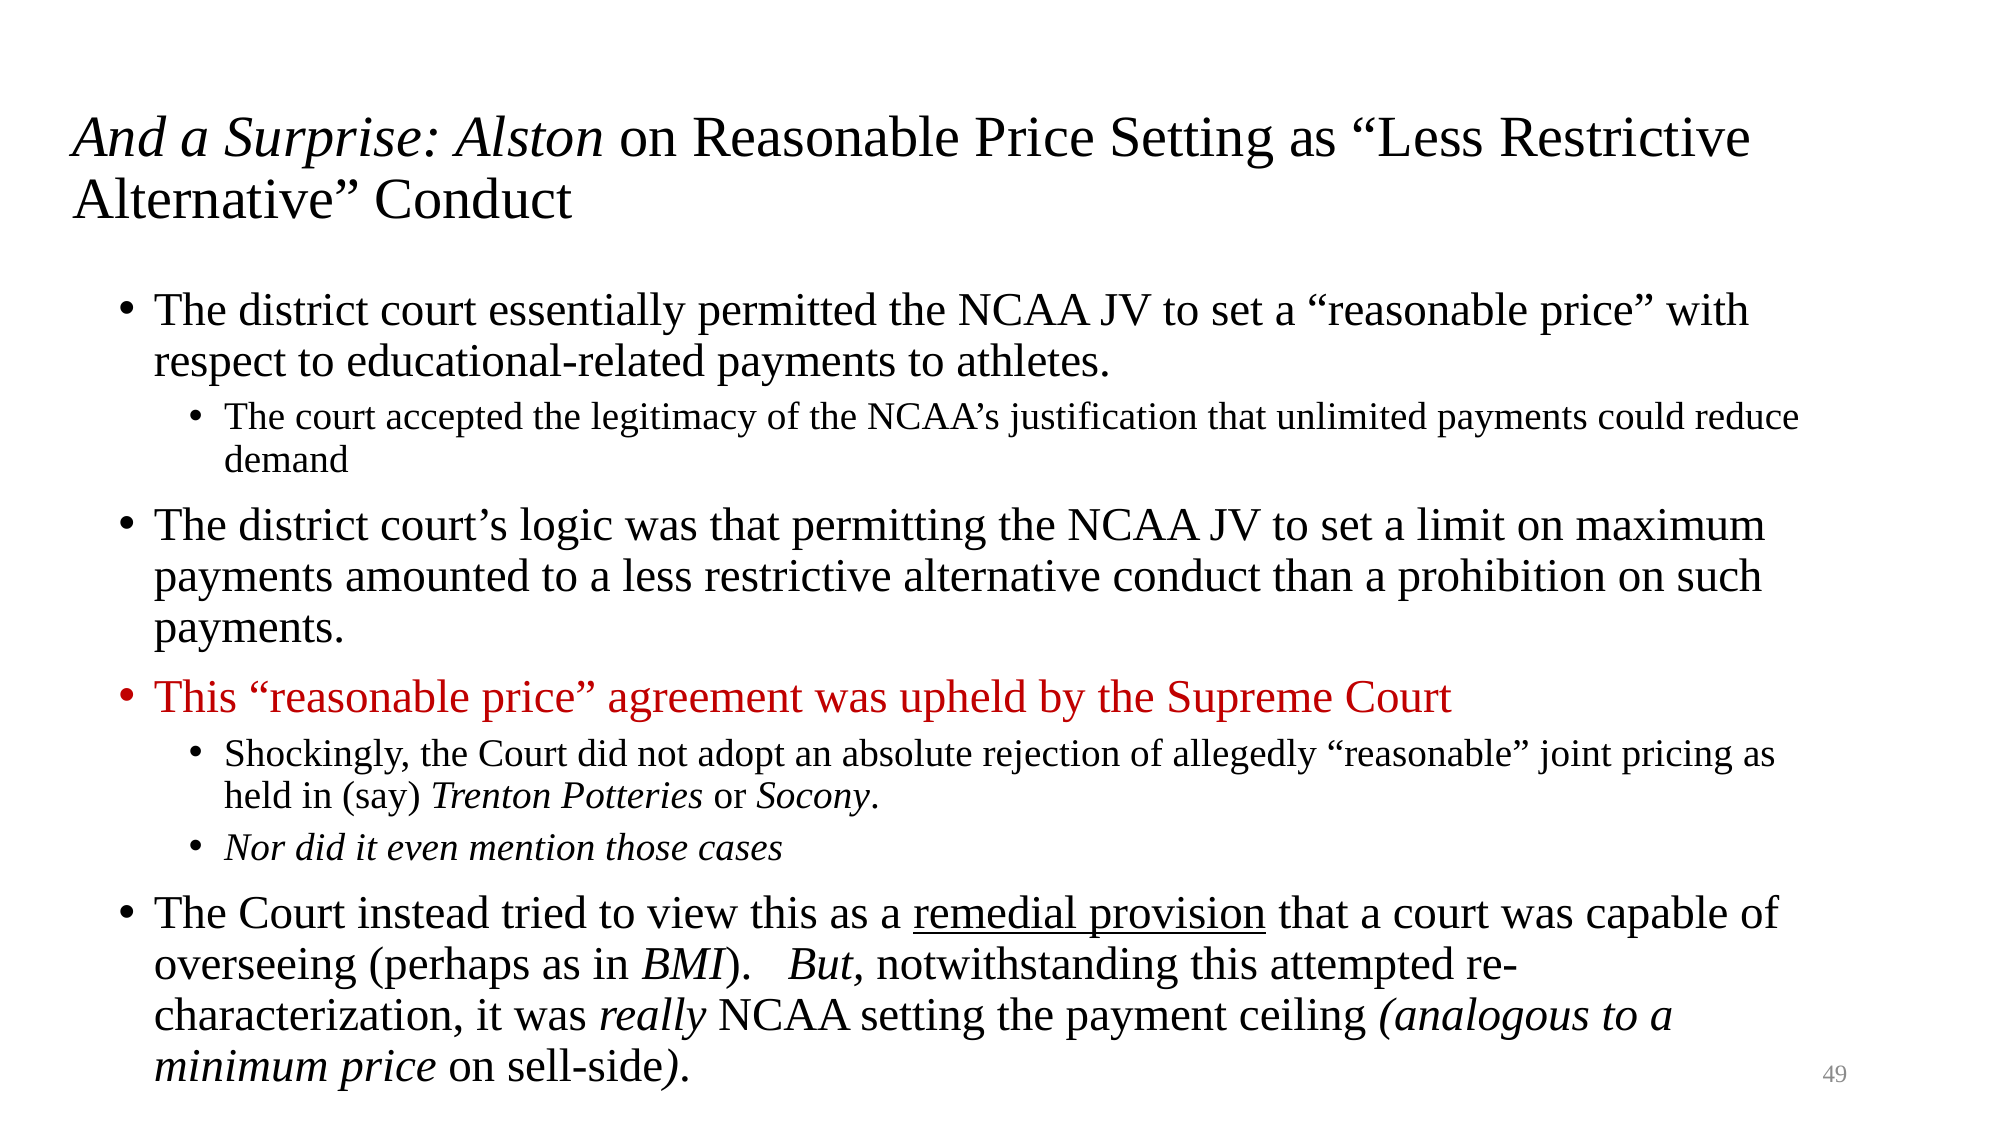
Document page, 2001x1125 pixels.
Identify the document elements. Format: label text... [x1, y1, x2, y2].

slide_number 49 [1412, 1042, 1863, 1103]
title And a Surprise: Alston on Reasonable Price Setting as “Less Restrictive Alternative” Conduct [57, 59, 1946, 278]
list The district court essentially permitted the NCAA JV to set a “reasonable price” with respect to educational-related payments to athletes. The court accepted the legitimacy of the NCAA’s justification that unlimited payments could reduce demand The district court’s logic was that permitting the NCAA JV to set a limit on maximum payments amounted to a less restrictive alternative conduct than a prohibition on such payments. This “reasonable price” agreement was upheld by the Supreme Court Shockingly, the Court did not adopt an absolute rejection of allegedly “reasonable” joint pricing as held in (say) Trenton Potteries or Socony. Nor did it even mention those cases The Court instead tried to view this as a remedial provision that a court was capable of overseeing (perhaps as in BMI). But, notwithstanding this attempted re-characterization, it was really NCAA setting the payment ceiling (analogous to a minimum price on sell-side). [103, 277, 1829, 1103]
